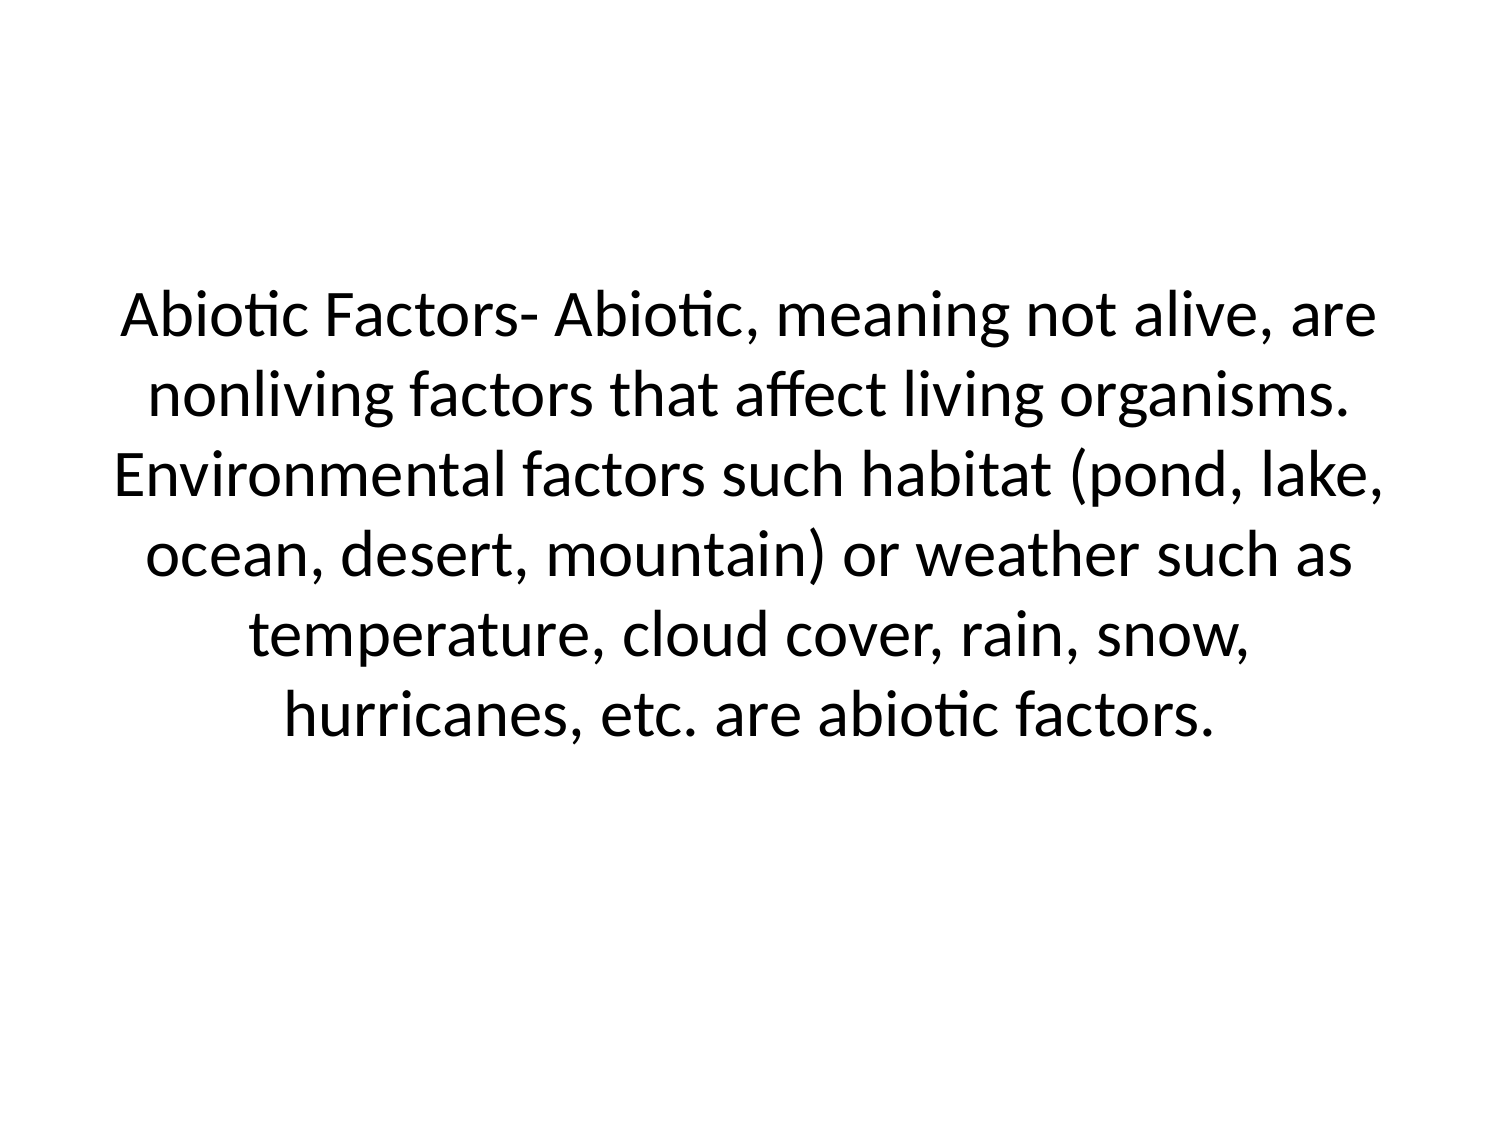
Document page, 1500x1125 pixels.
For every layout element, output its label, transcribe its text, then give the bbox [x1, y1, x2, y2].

list Abiotic Factors- Abiotic, meaning not alive, are nonliving factors that affect living organisms. Environmental factors such habitat (pond, lake, ocean, desert, mountain) or weather such as temperature, cloud cover, rain, snow, hurricanes, etc. are abiotic factors. [75, 262, 1425, 1005]
